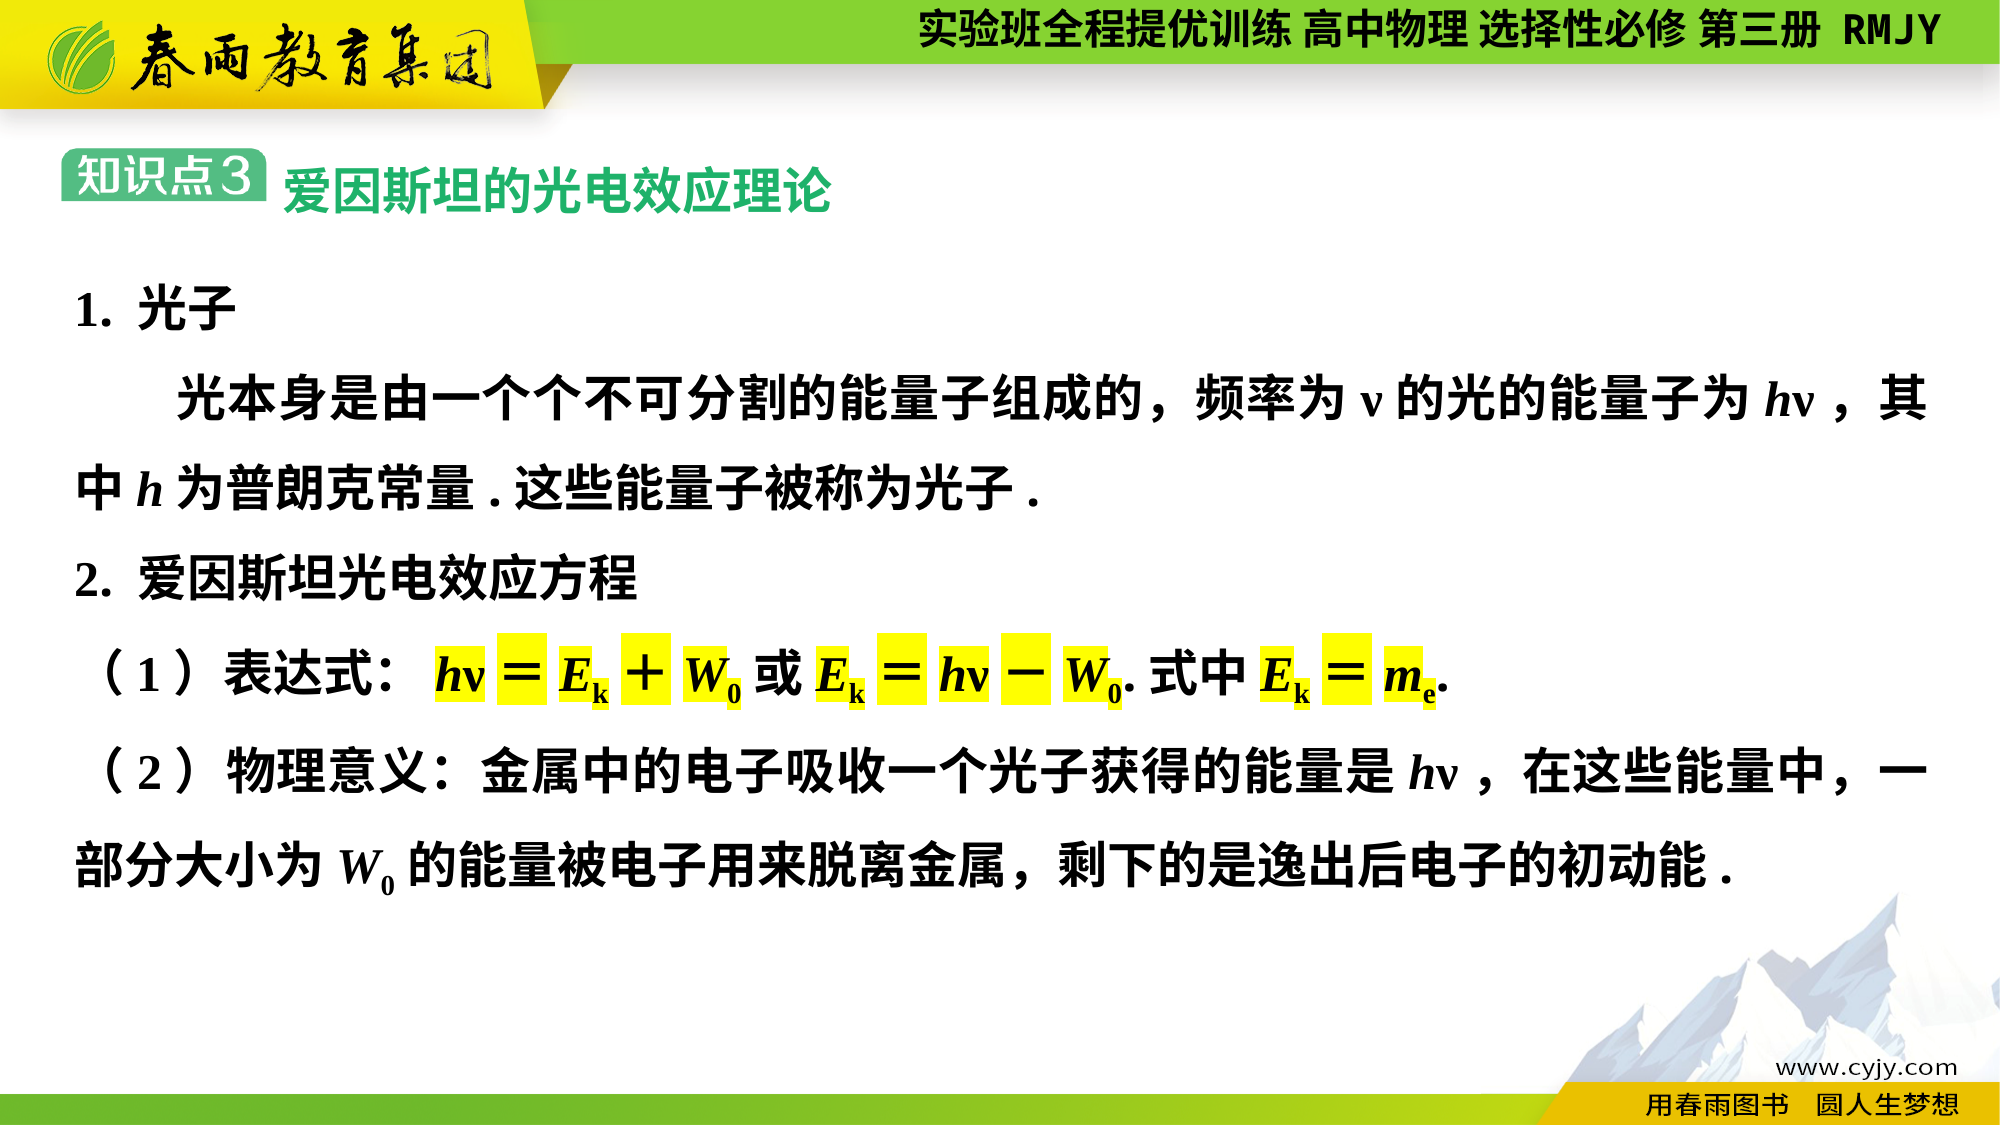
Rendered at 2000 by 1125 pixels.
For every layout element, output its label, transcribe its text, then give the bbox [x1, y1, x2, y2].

text_box 爱因斯坦的光电效应理论 [267, 122, 1944, 228]
picture [0, 0, 2000, 1125]
